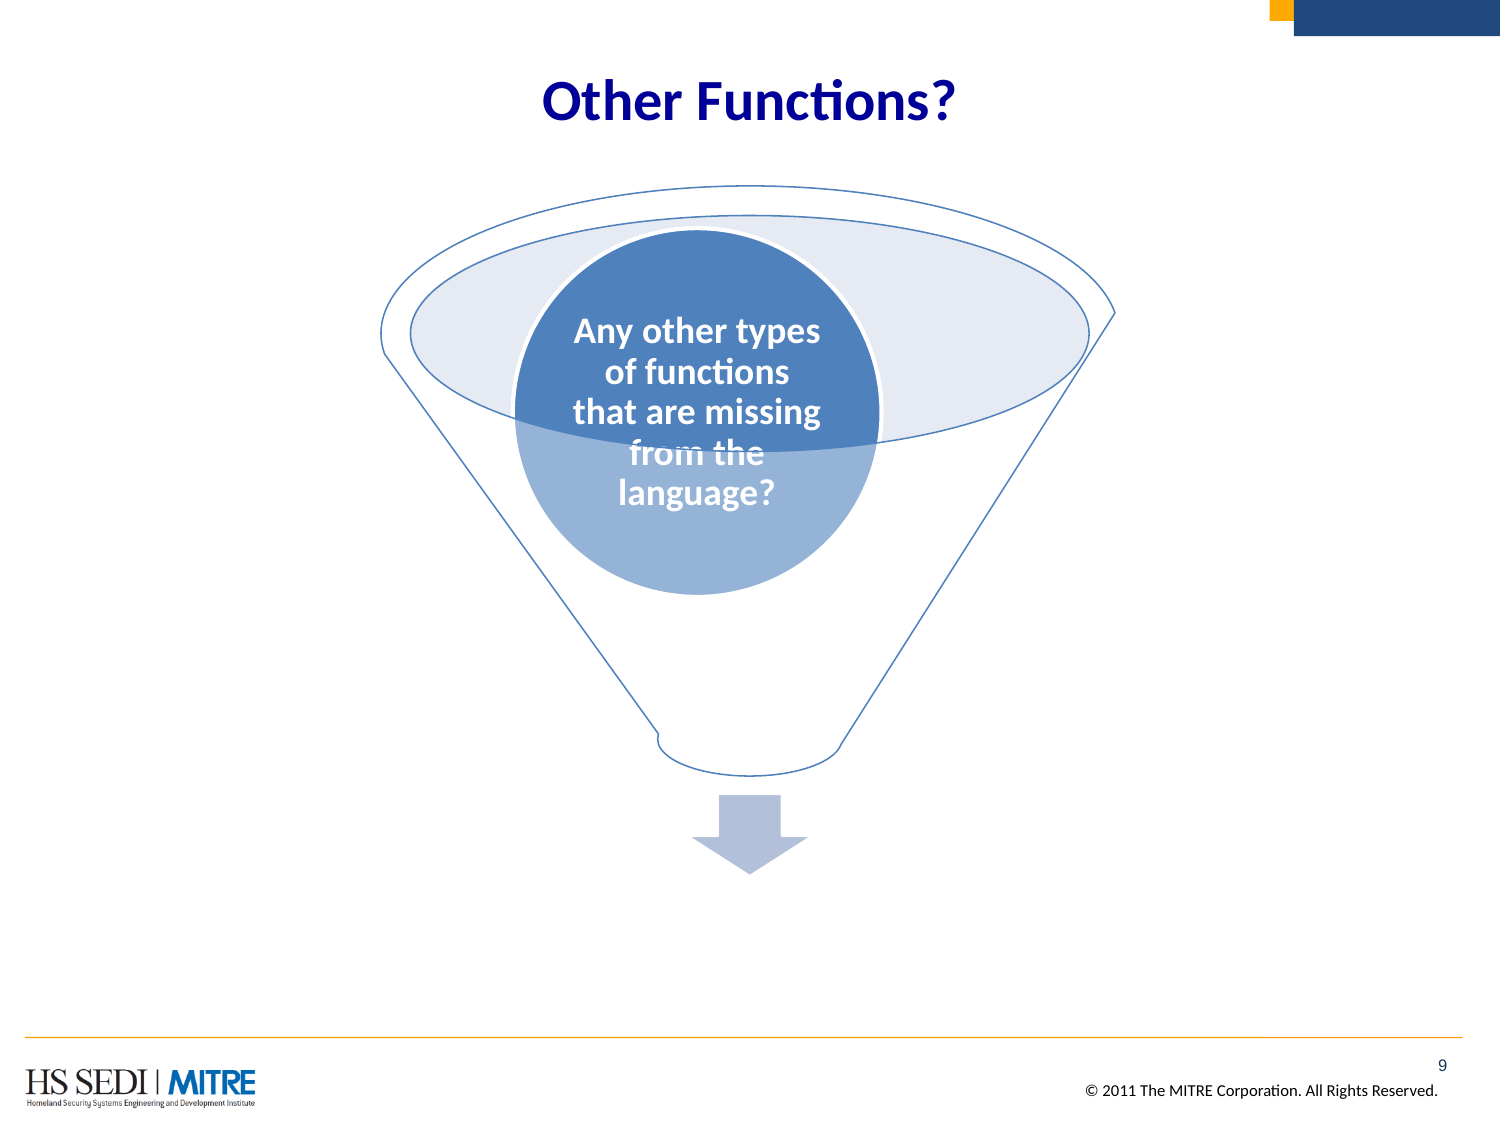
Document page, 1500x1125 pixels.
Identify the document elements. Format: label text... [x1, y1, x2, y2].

slide_number 9 [1374, 1049, 1463, 1076]
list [112, 180, 1387, 1024]
picture [20, 1058, 271, 1122]
title Other Functions? [43, 62, 1457, 151]
